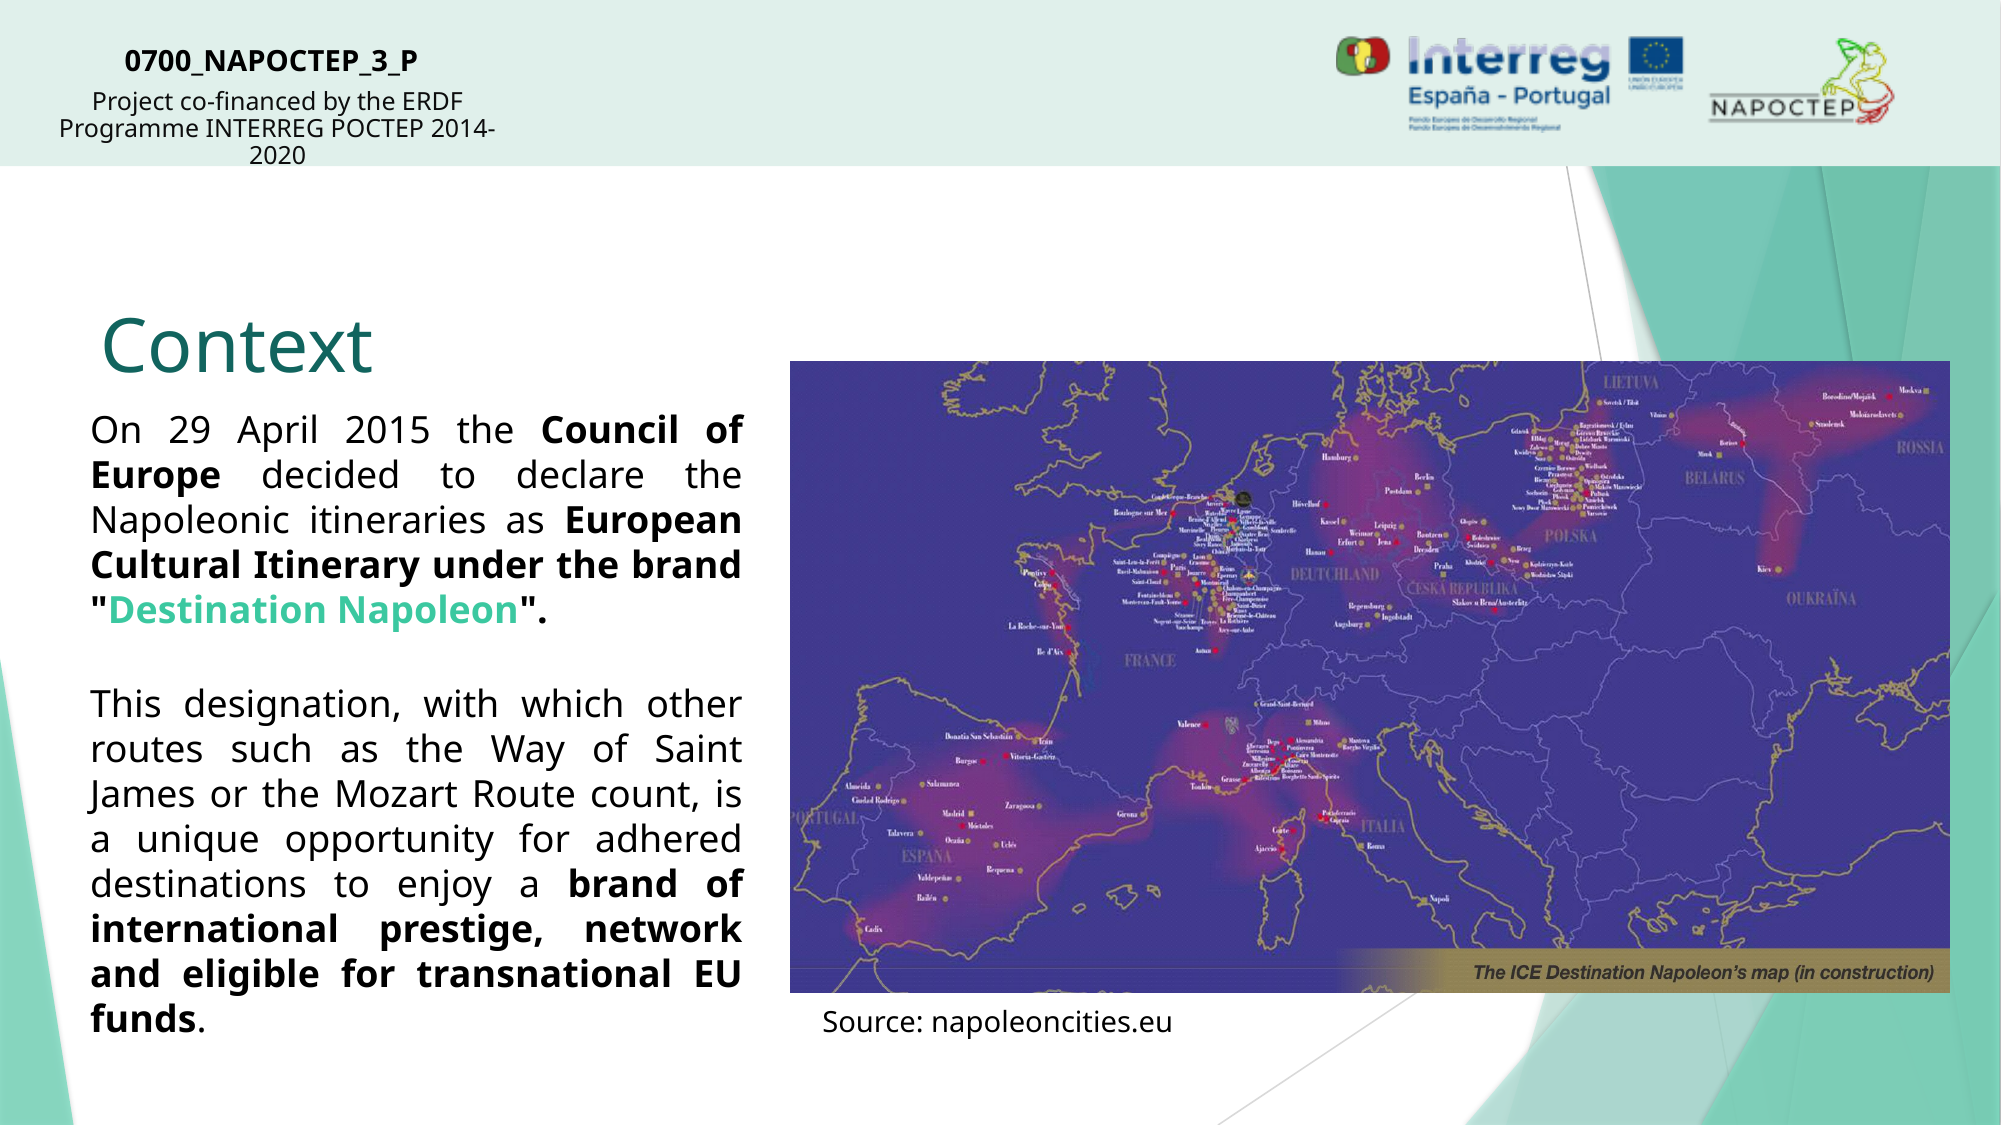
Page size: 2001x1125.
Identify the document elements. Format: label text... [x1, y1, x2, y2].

text_box Project co-financed by the ERDF Programme INTERREG POCTEP 2014-2020 [22, 81, 533, 177]
text_box Source: napoleoncities.eu [807, 1002, 1292, 1046]
text_box [0, 0, 2000, 168]
picture [789, 361, 1950, 994]
text_box This designation, with which other routes such as the Way of Saint James or the Mozart Route count, is a unique opportunity for adhered destinations to enjoy a brand of international prestige, network and eligible for transnational EU funds. [75, 672, 758, 1048]
text_box On 29 April 2015 the Council of Europe decided to declare the Napoleonic itineraries as European Cultural Itinerary under the brand "Destination Napoleon". [75, 398, 758, 639]
picture [1335, 34, 1919, 133]
title Context [85, 290, 1496, 399]
text_box 0700_NAPOCTEP_3_P [75, 34, 468, 81]
